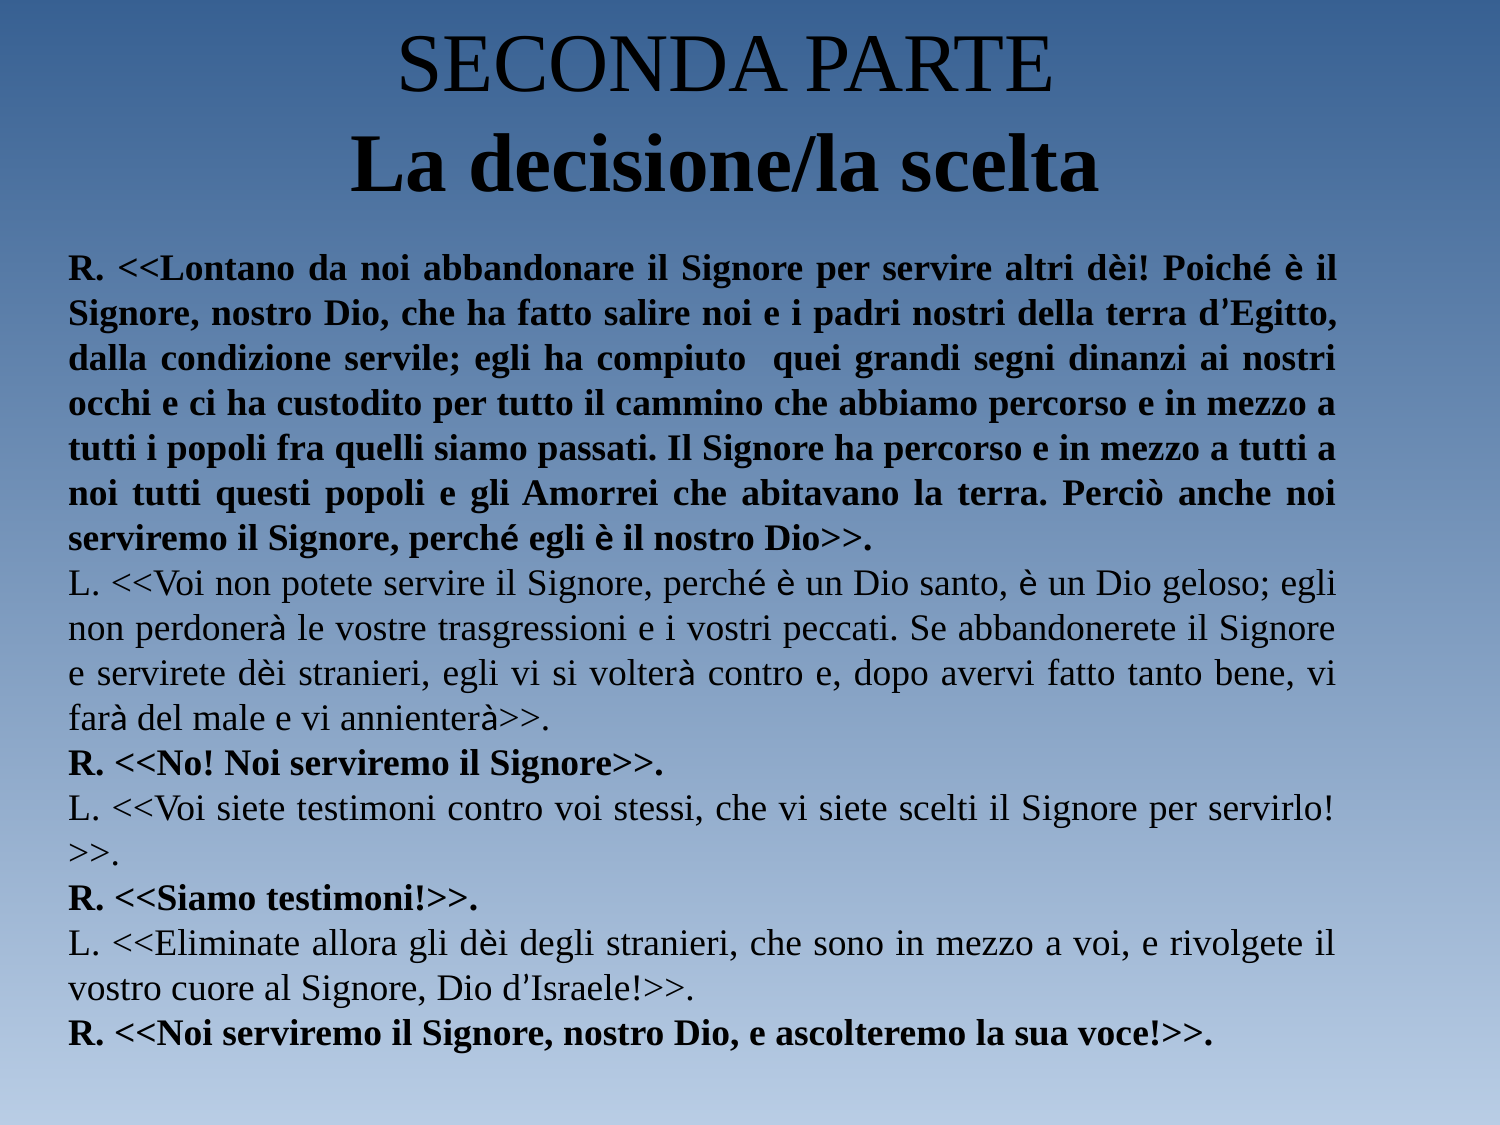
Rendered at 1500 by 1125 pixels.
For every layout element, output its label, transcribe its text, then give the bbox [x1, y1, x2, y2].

text_box R. <<Lontano da noi abbandonare il Signore per servire altri dèi! Poiché è il Signore, nostro Dio, che ha fatto salire noi e i padri nostri della terra d’Egitto, dalla condizione servile; egli ha compiuto quei grandi segni dinanzi ai nostri occhi e ci ha custodito per tutto il cammino che abbiamo percorso e in mezzo a tutti i popoli fra quelli siamo passati. Il Signore ha percorso e in mezzo a tutti a noi tutti questi popoli e gli Amorrei che abitavano la terra. Perciò anche noi serviremo il Signore, perché egli è il nostro Dio>>. L. <<Voi non potete servire il Signore, perché è un Dio santo, è un Dio geloso; egli non perdonerà le vostre trasgressioni e i vostri peccati. Se abbandonerete il Signore e servirete dèi stranieri, egli vi si volterà contro e, dopo avervi fatto tanto bene, vi farà del male e vi annienterà>>. R. <<No! Noi serviremo il Signore>>. L. <<Voi siete testimoni contro voi stessi, che vi siete scelti il Signore per servirlo!>>. R. <<Siamo testimoni!>>. L. <<Eliminate allora gli dèi degli stranieri, che sono in mezzo a voi, e rivolgete il vostro cuore al Signore, Dio d’Israele!>>. R. <<Noi serviremo il Signore, nostro Dio, e ascolteremo la sua voce!>>. [53, 235, 1353, 1061]
text_box SECONDA PARTE La decisione/la scelta [335, 1, 1116, 216]
